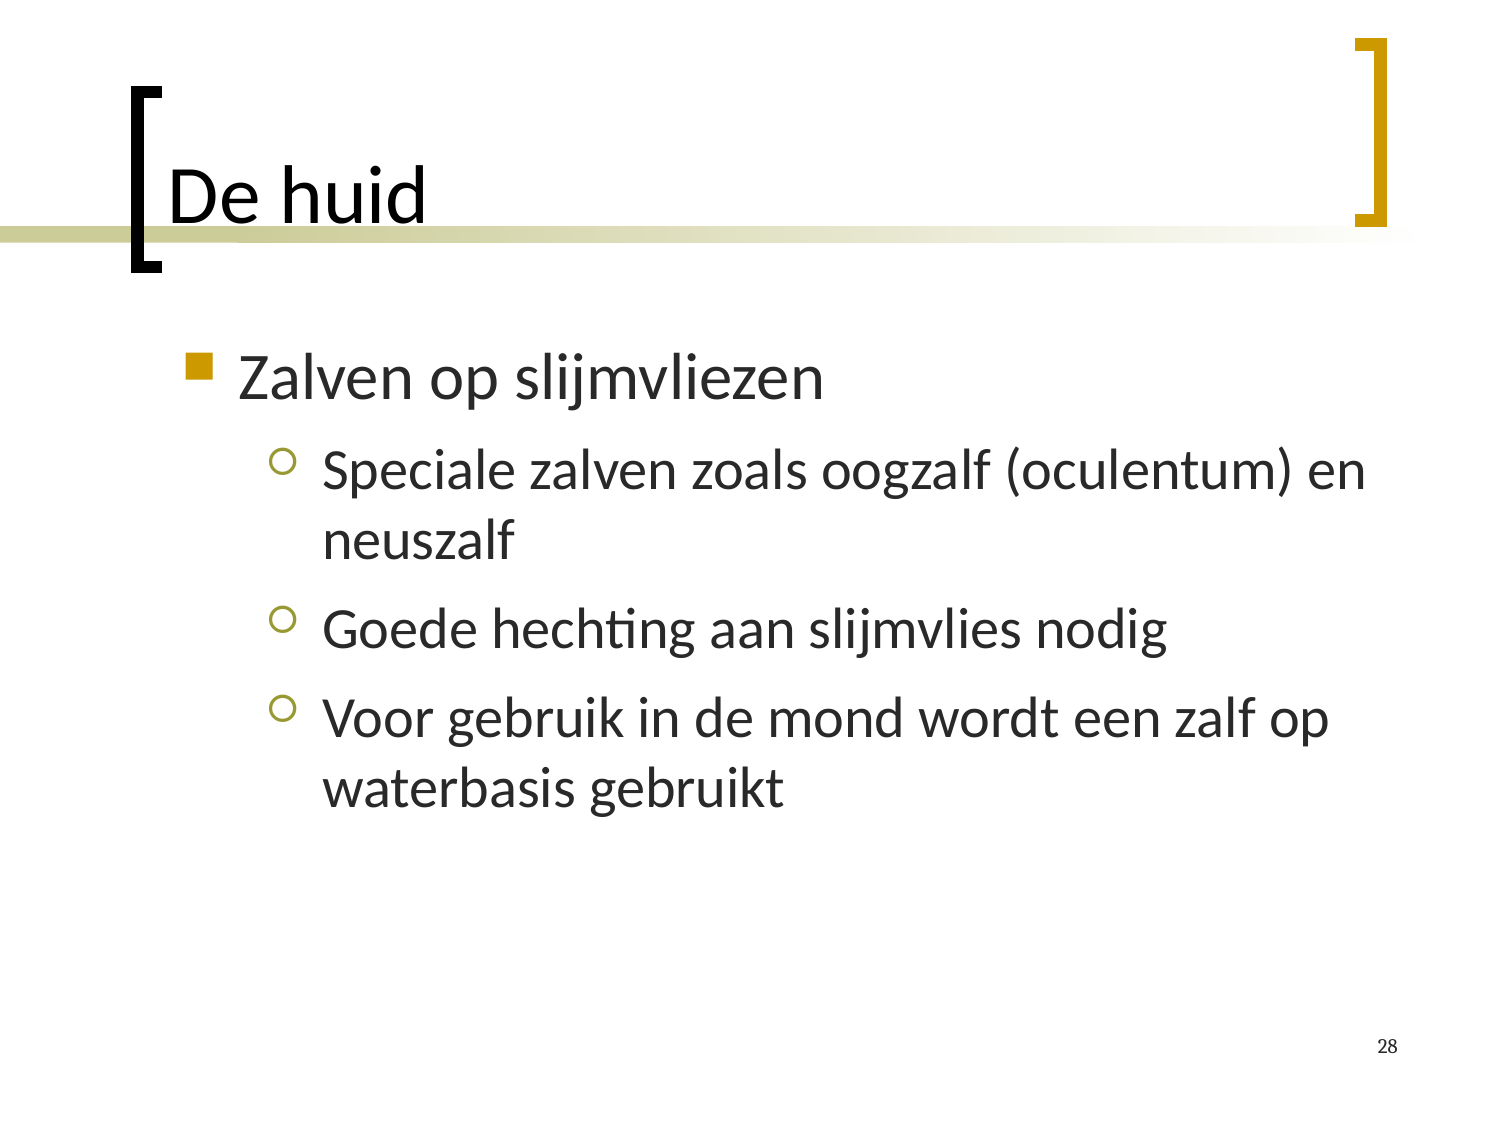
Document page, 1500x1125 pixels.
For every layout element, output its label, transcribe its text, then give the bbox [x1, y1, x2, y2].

list Zalven op slijmvliezen Speciale zalven zoals oogzalf (oculentum) en neuszalf Goede hechting aan slijmvlies nodig Voor gebruik in de mond wordt een zalf op waterbasis gebruikt [155, 324, 1413, 1000]
slide_number 28 [1099, 1024, 1413, 1101]
title De huid [152, 15, 1328, 248]
